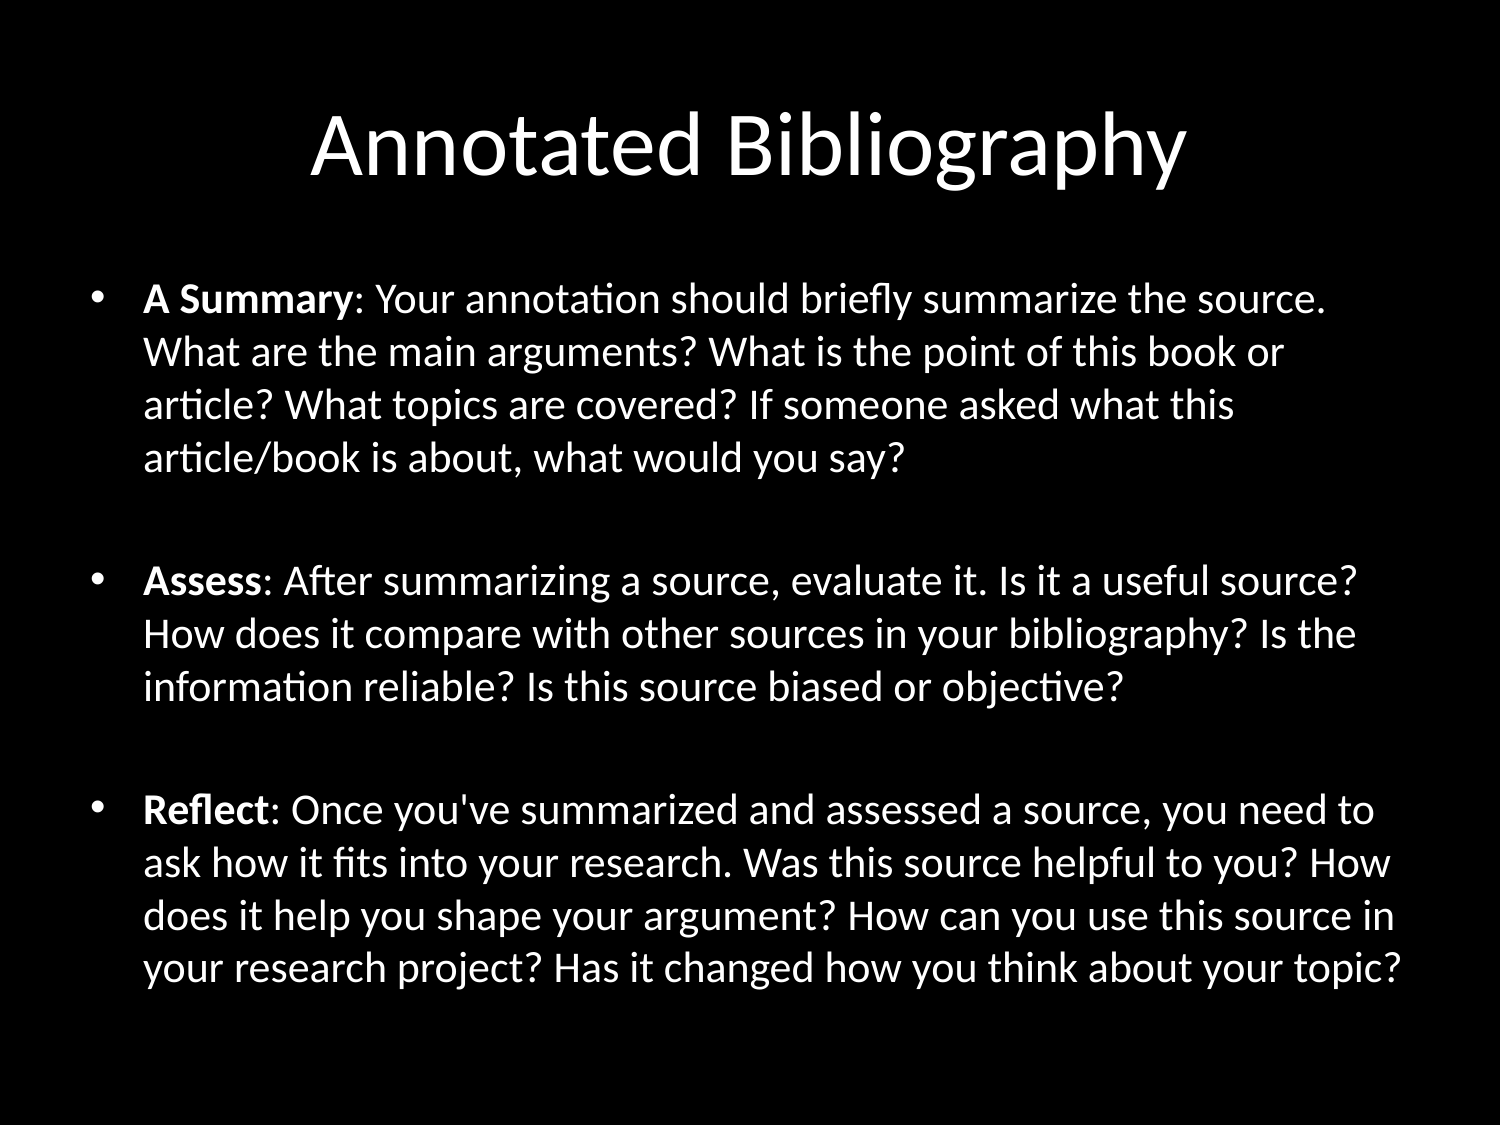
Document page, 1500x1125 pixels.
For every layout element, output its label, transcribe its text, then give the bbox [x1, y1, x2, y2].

title Annotated Bibliography [75, 45, 1425, 233]
list A Summary: Your annotation should briefly summarize the source. What are the main arguments? What is the point of this book or article? What topics are covered? If someone asked what this article/book is about, what would you say? Assess: After summarizing a source, evaluate it. Is it a useful source? How does it compare with other sources in your bibliography? Is the information reliable? Is this source biased or objective? Reflect: Once you've summarized and assessed a source, you need to ask how it fits into your research. Was this source helpful to you? How does it help you shape your argument? How can you use this source in your research project? Has it changed how you think about your topic? [75, 262, 1425, 1005]
